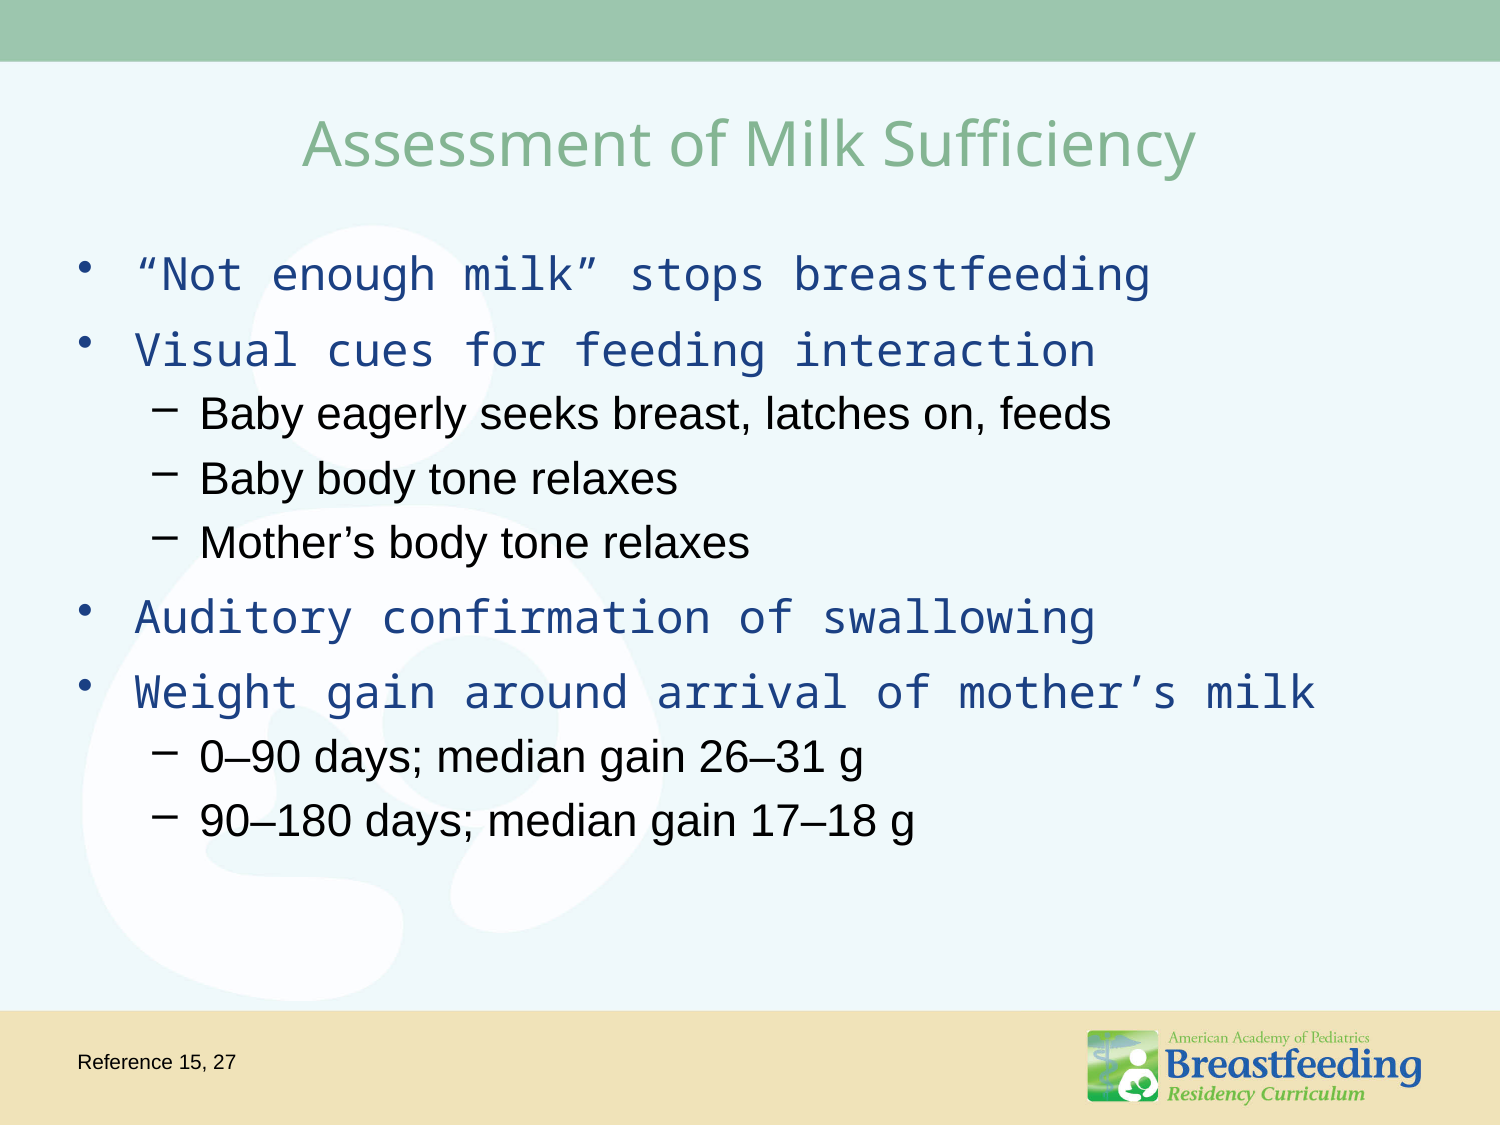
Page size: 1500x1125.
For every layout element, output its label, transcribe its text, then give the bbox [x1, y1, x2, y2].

text_box Reference 15, 27 [62, 1024, 325, 1085]
picture [0, 0, 1500, 1125]
title Assessment of Milk Sufficiency [74, 37, 1426, 245]
list “Not enough milk” stops breastfeeding Visual cues for feeding interaction Baby eagerly seeks breast, latches on, feeds Baby body tone relaxes Mother’s body tone relaxes Auditory confirmation of swallowing Weight gain around arrival of mother’s milk 0–90 days; median gain 26–31 g 90–180 days; median gain 17–18 g [62, 237, 1413, 981]
